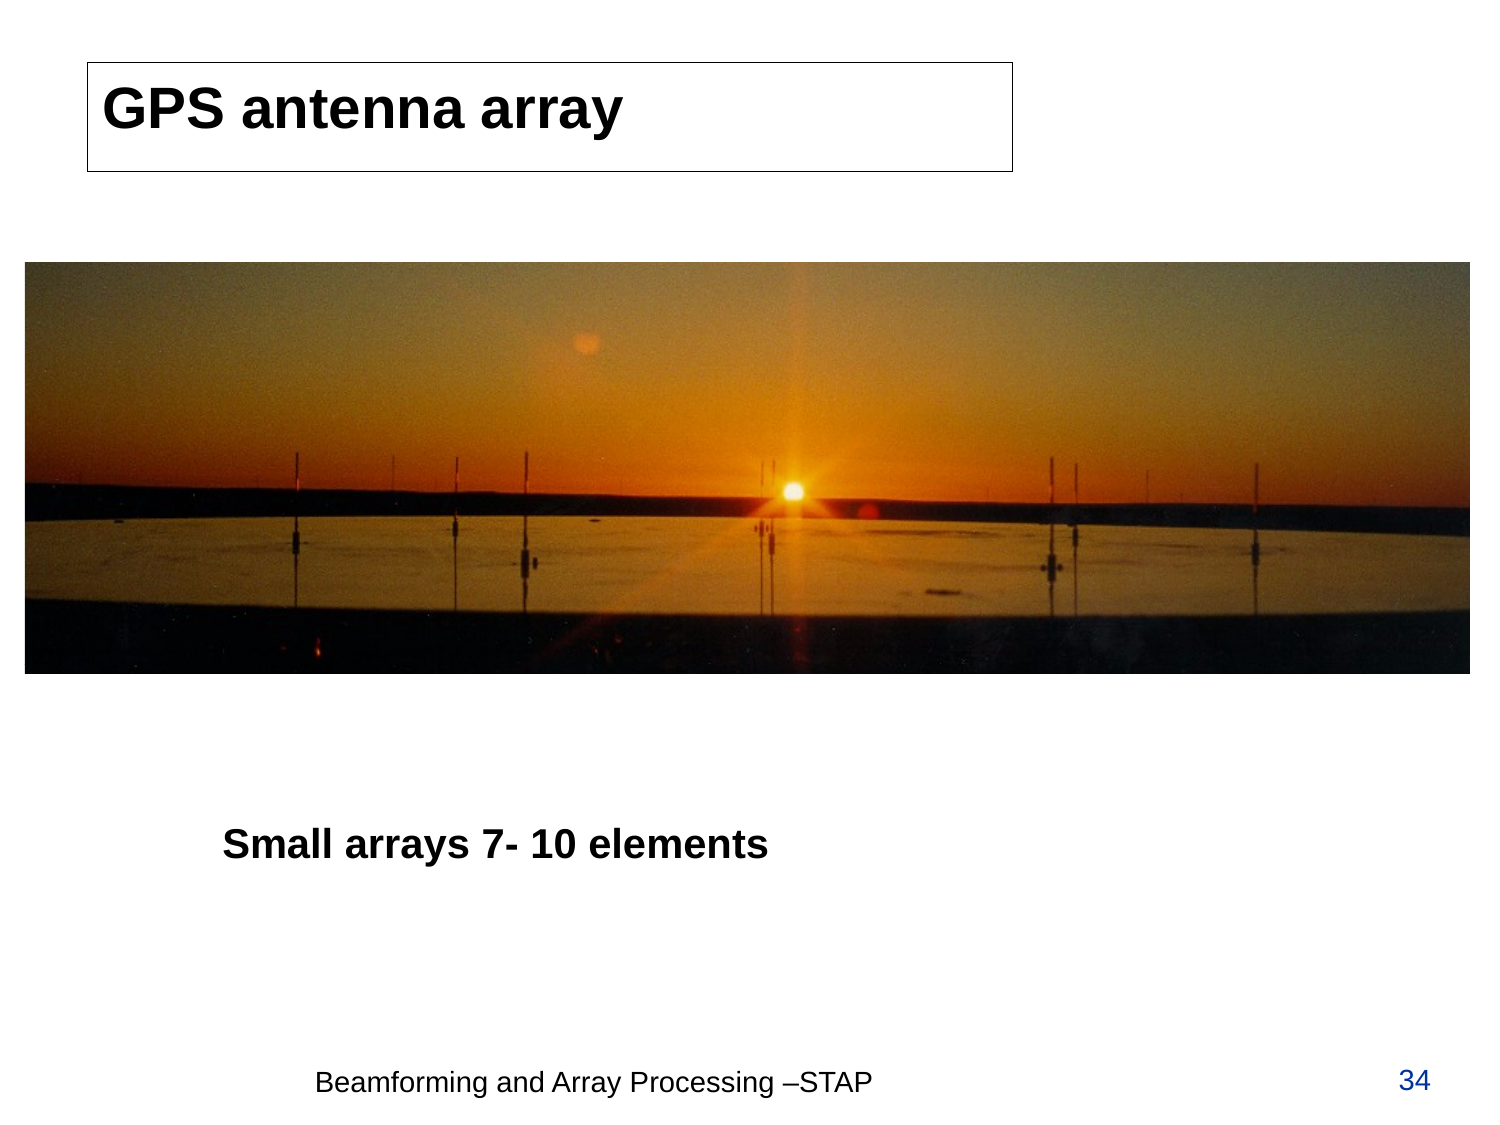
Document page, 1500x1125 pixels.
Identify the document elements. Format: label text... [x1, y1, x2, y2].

text_box Small arrays 7- 10 elements [207, 799, 1013, 875]
title GPS antenna array [87, 62, 1013, 172]
picture [24, 262, 1472, 676]
slide_number 34 [1207, 1055, 1447, 1102]
